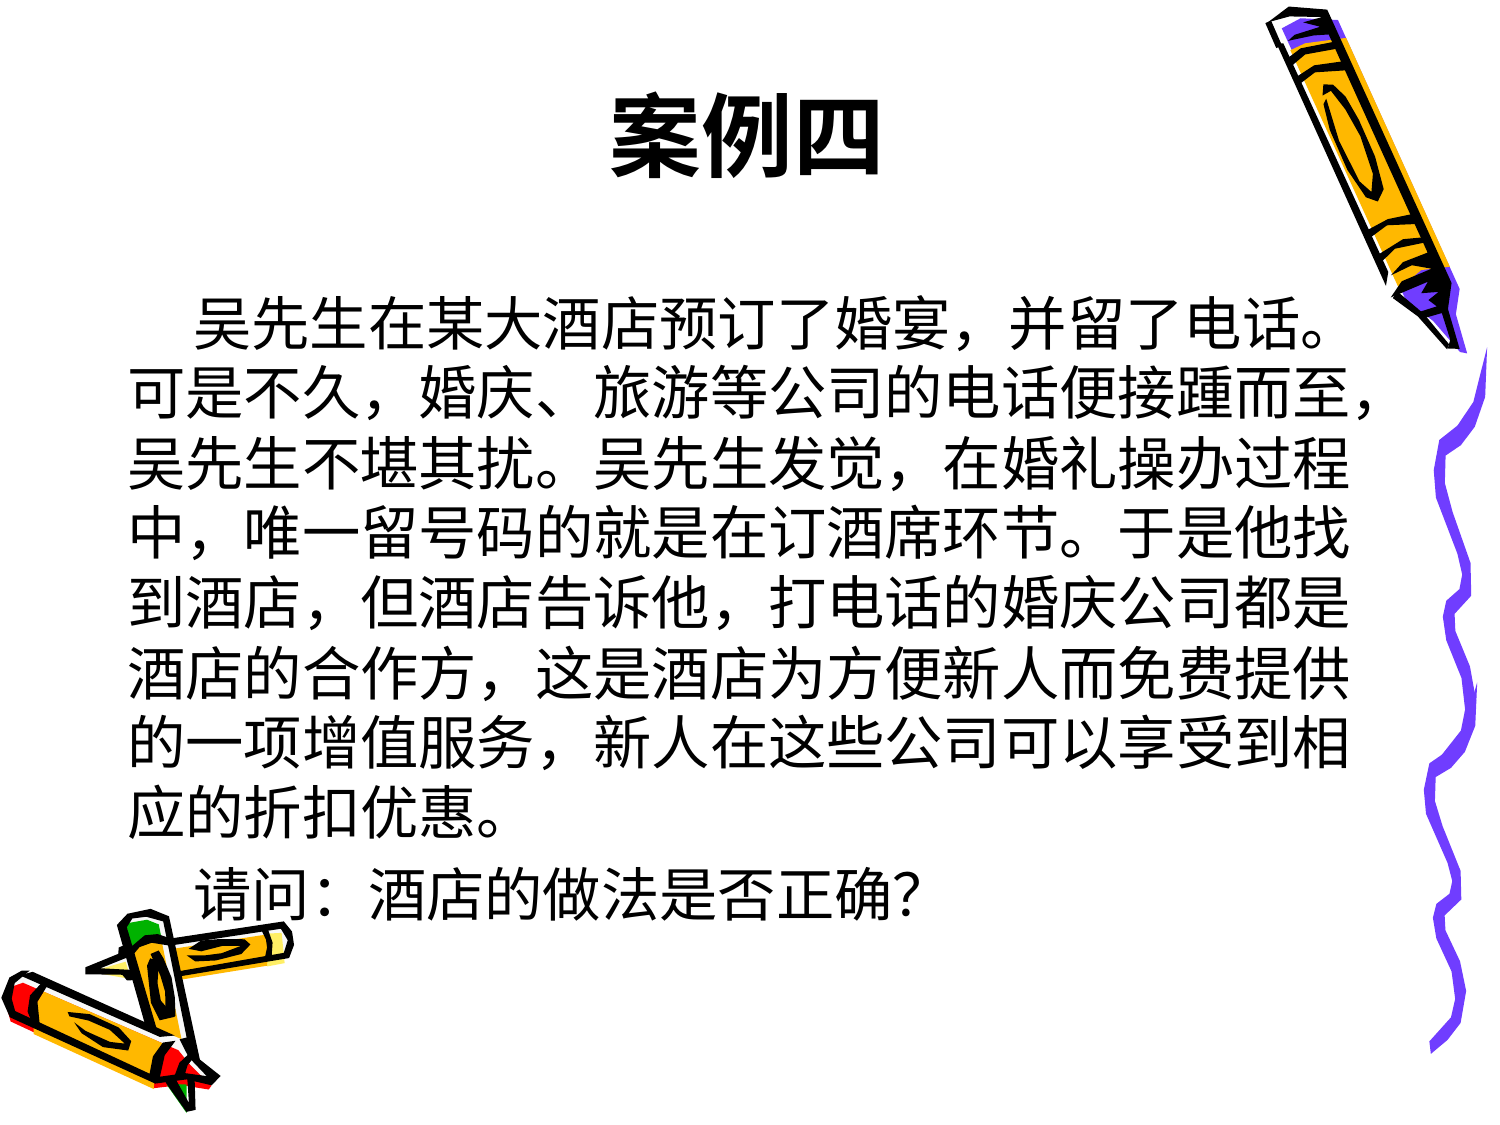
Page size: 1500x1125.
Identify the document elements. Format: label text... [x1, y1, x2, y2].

title 案例四 [112, 24, 1384, 197]
list 吴先生在某大酒店预订了婚宴，并留了电话。可是不久，婚庆、旅游等公司的电话便接踵而至，吴先生不堪其扰。吴先生发觉，在婚礼操办过程中，唯一留号码的就是在订酒席环节。于是他找到酒店，但酒店告诉他，打电话的婚庆公司都是酒店的合作方，这是酒店为方便新人而免费提供的一项增值服务，新人在这些公司可以享受到相应的折扣优惠。 请问：酒店的做法是否正确？ [112, 278, 1376, 953]
